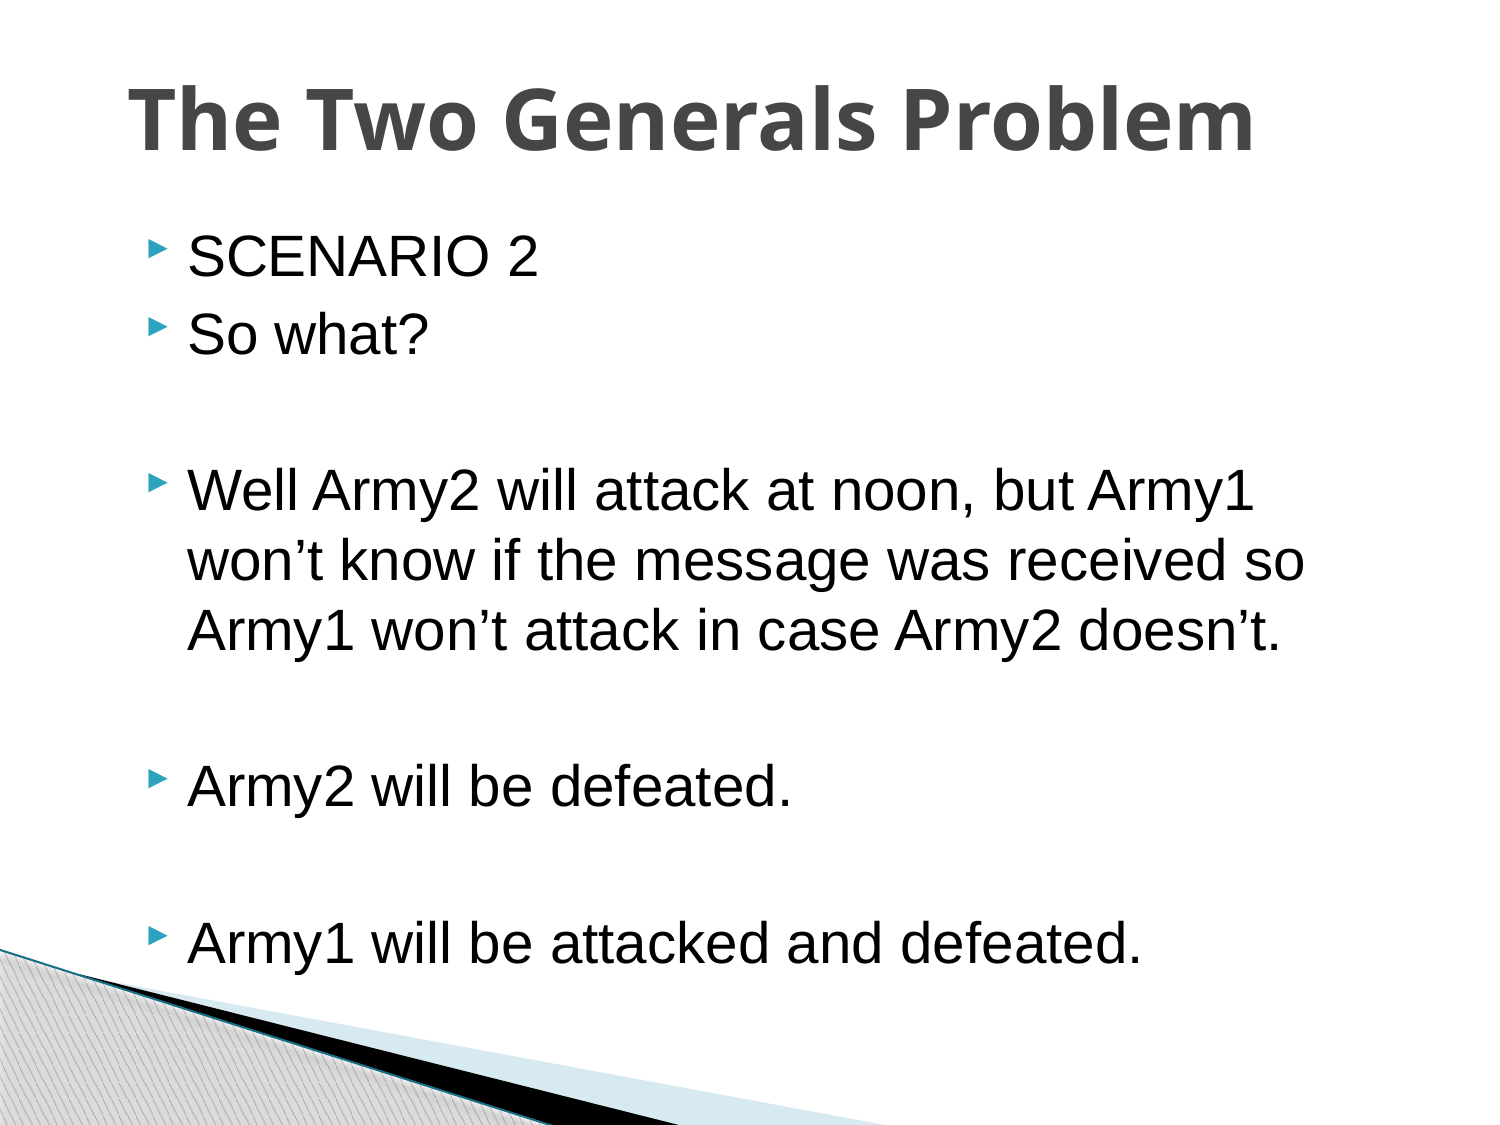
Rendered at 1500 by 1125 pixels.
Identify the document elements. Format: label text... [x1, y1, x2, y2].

list SCENARIO 2 So what? Well Army2 will attack at noon, but Army1 won’t know if the message was received so Army1 won’t attack in case Army2 doesn’t. Army2 will be defeated. Army1 will be attacked and defeated. [112, 210, 1388, 1027]
title The Two Generals Problem [112, 22, 1388, 210]
